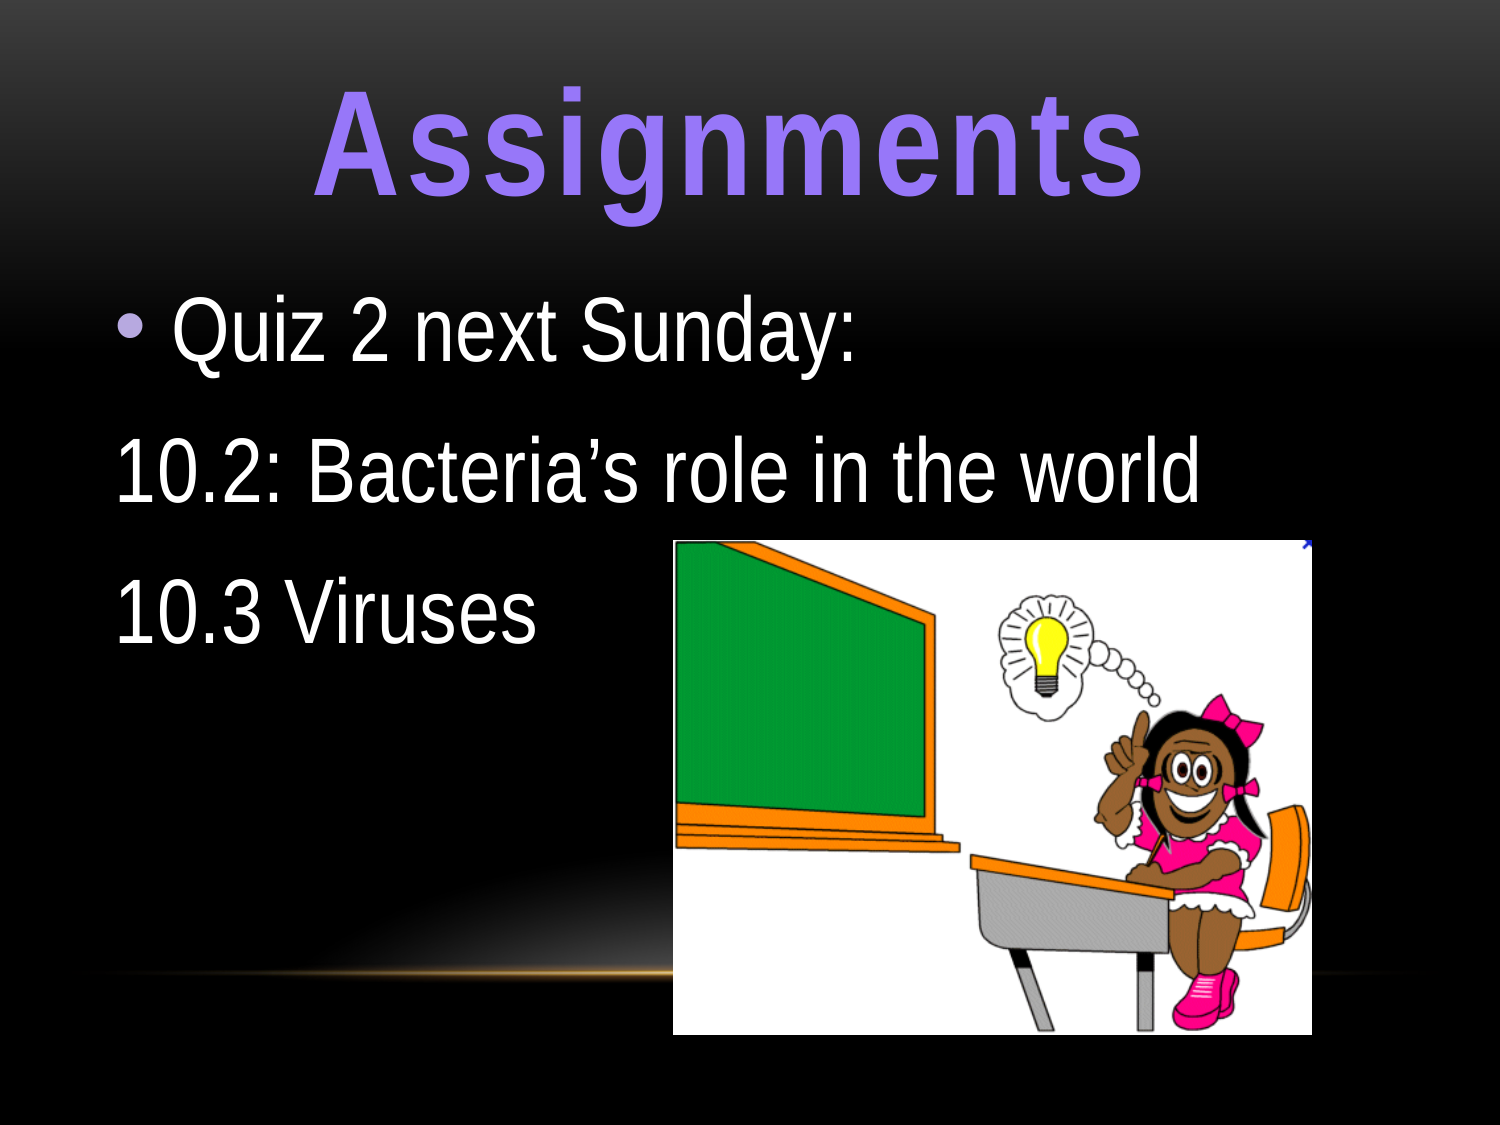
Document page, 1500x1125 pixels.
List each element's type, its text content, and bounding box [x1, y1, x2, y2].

list Quiz 2 next Sunday: 10.2: Bacteria’s role in the world 10.3 Viruses [99, 262, 1400, 938]
picture [0, 0, 1500, 1125]
title Assignments [99, 45, 1400, 233]
